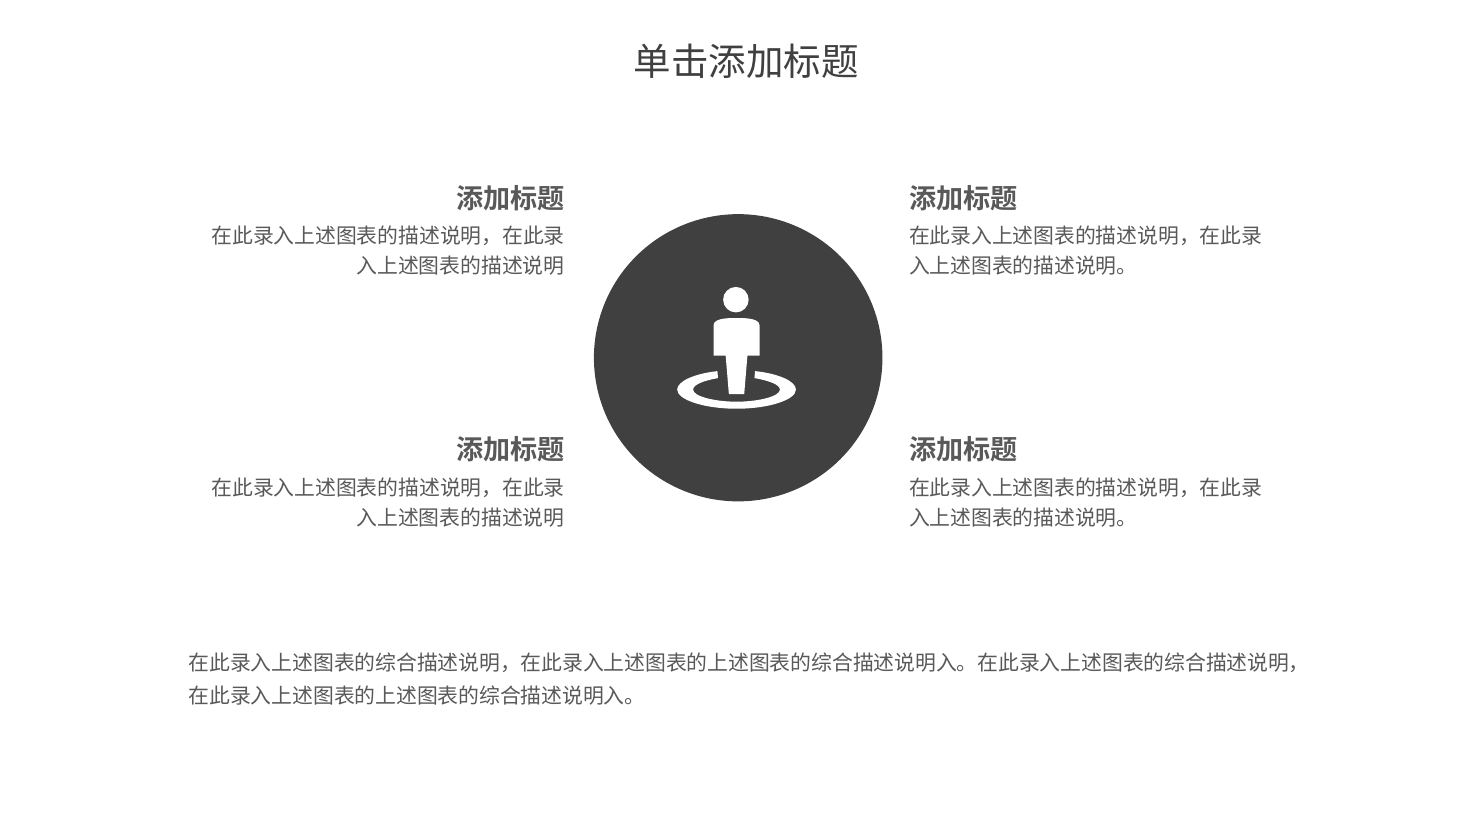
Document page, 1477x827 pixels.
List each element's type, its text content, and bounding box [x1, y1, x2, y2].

text_box 在此录入上述图表的综合描述说明，在此录入上述图表的上述图表的综合描述说明入。在此录入上述图表的综合描述说明，在此录入上述图表的上述图表的综合描述说明入。 [173, 635, 1323, 715]
text_box 在此录入上述图表的描述说明，在此录入上述图表的描述说明 [200, 463, 559, 535]
text_box 单击添加标题 [633, 38, 859, 84]
text_box 添加标题 [427, 427, 558, 463]
text_box 添加标题 [918, 427, 1047, 463]
text_box 在此录入上述图表的描述说明，在此录入上述图表的描述说明。 [918, 212, 1274, 283]
text_box 添加标题 [427, 175, 576, 212]
text_box 添加标题 [898, 175, 1047, 212]
text_box 在此录入上述图表的描述说明，在此录入上述图表的描述说明 [200, 212, 558, 283]
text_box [563, 183, 914, 532]
text_box 在此录入上述图表的描述说明，在此录入上述图表的描述说明。 [917, 463, 1274, 535]
